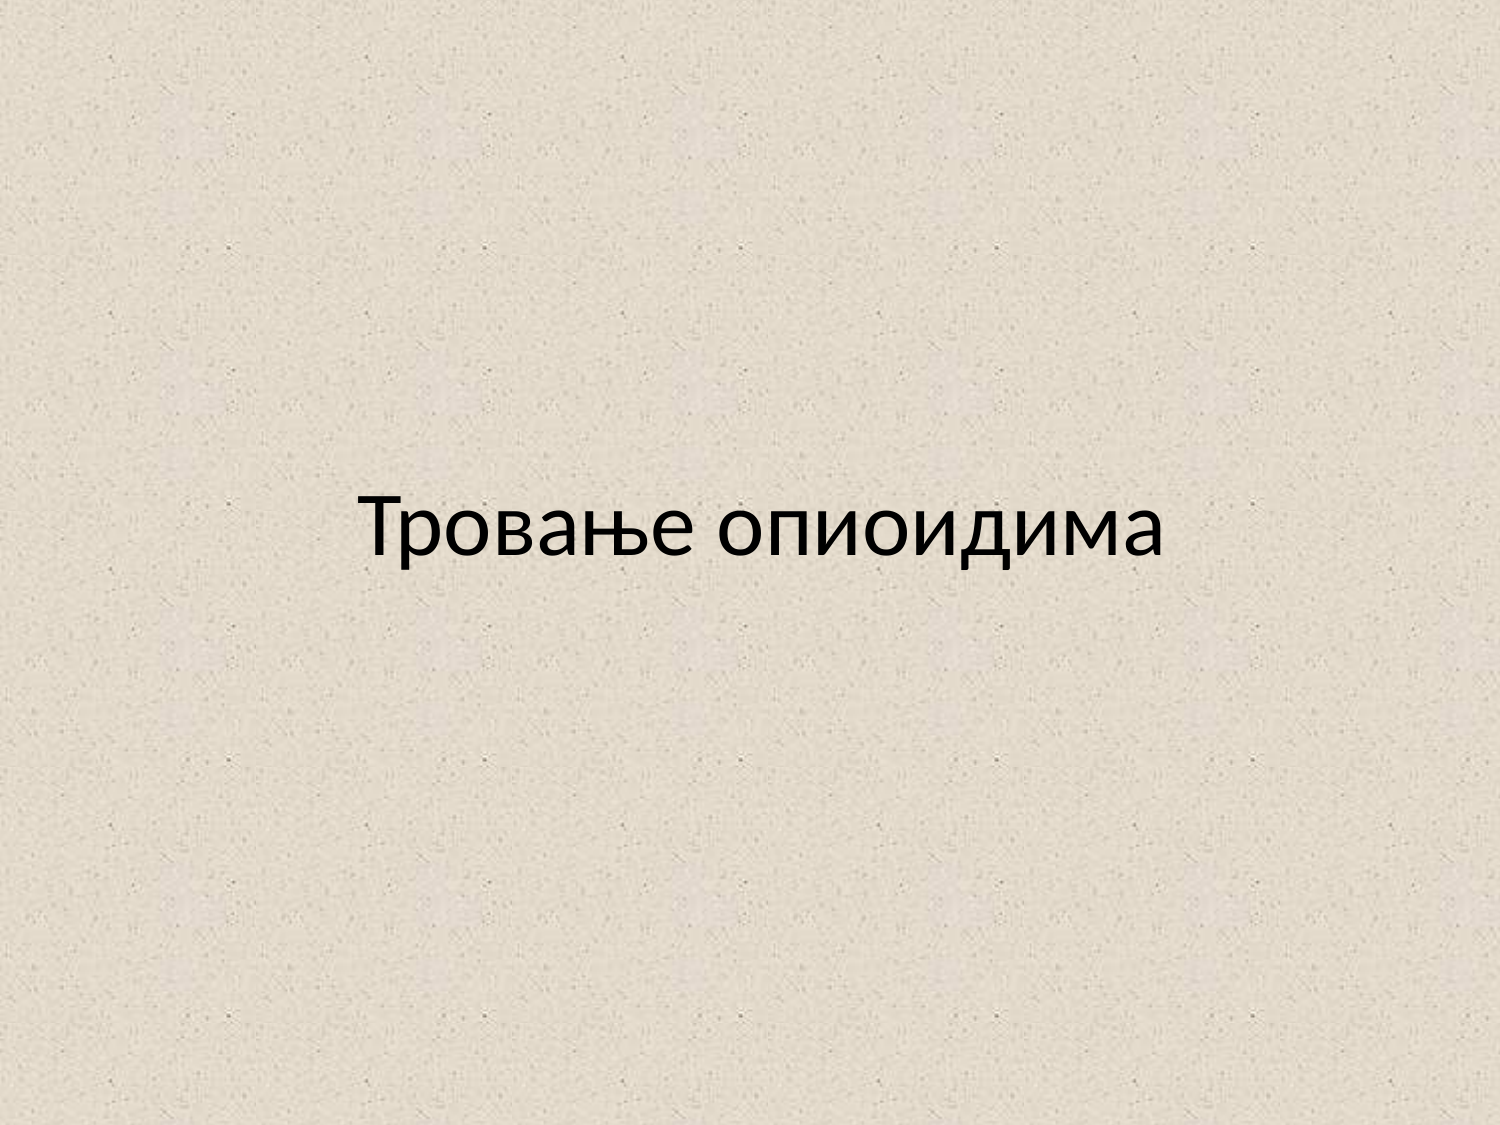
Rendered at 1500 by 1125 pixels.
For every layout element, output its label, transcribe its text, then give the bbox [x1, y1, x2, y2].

picture [0, 0, 1500, 1125]
title Тровање опиоидима [87, 425, 1438, 613]
